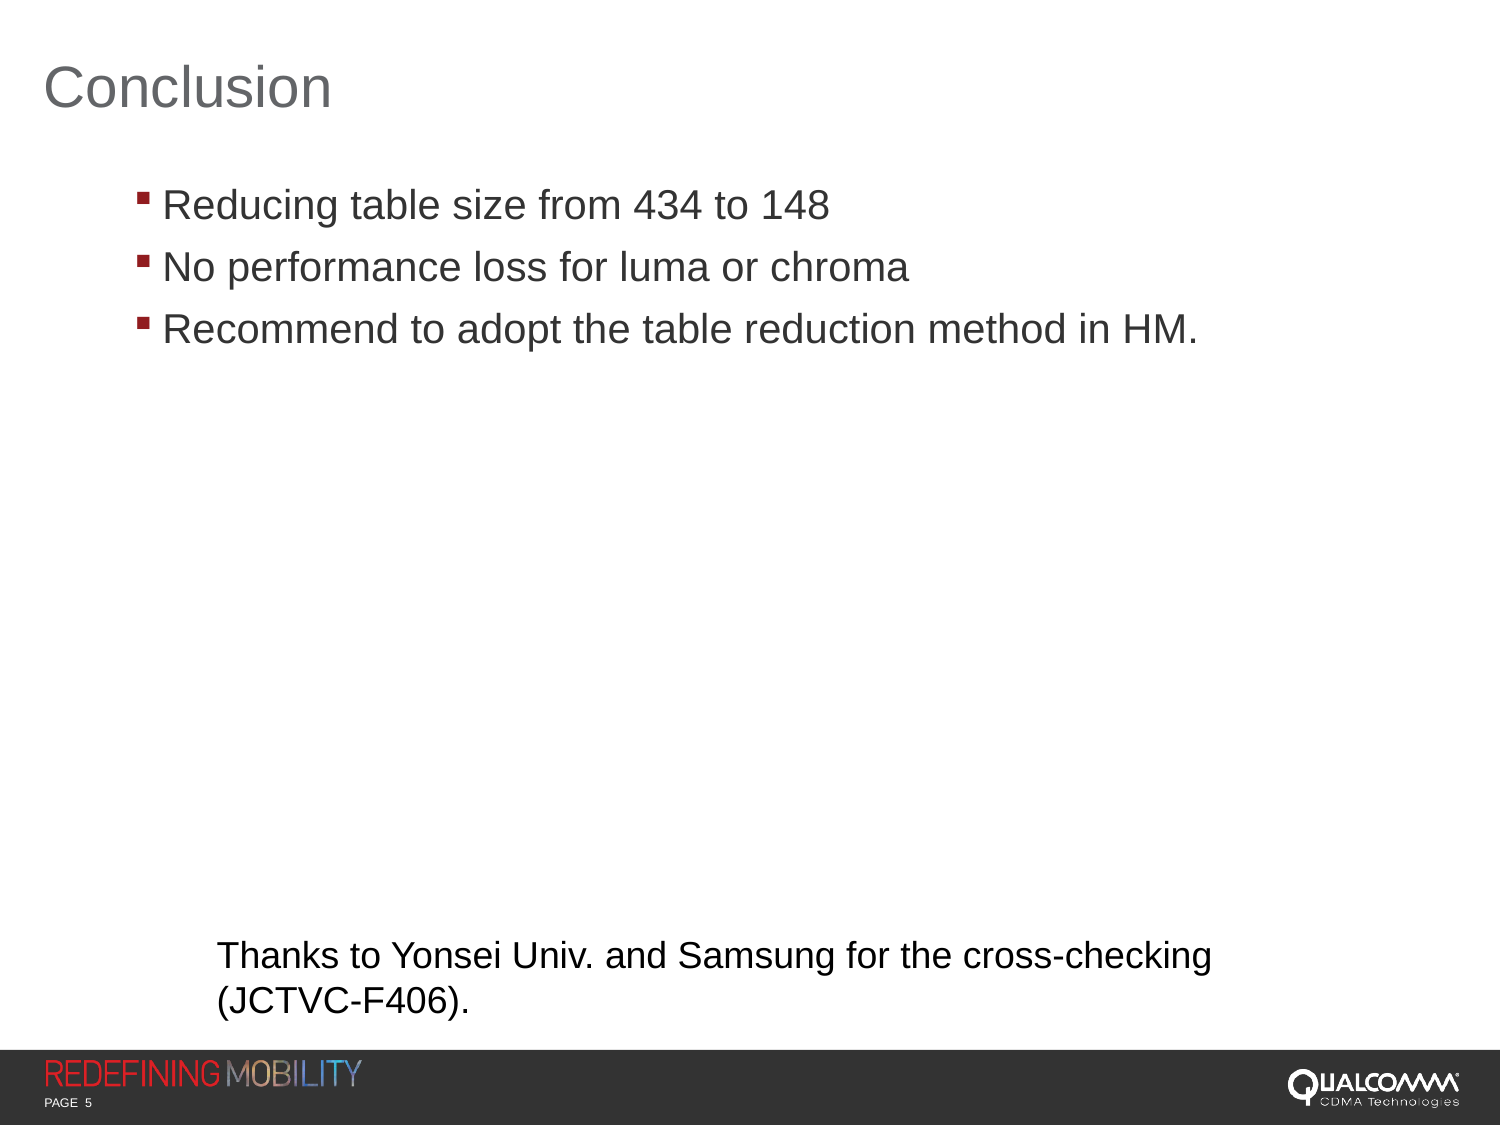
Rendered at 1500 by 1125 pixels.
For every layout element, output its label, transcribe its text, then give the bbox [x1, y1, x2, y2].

picture [1278, 1058, 1478, 1114]
title Conclusion [28, 44, 1462, 138]
picture [30, 1048, 372, 1099]
text_box Thanks to Yonsei Univ. and Samsung for the cross-checking (JCTVC-F406). [201, 923, 1291, 1028]
text_box Reducing table size from 434 to 148 No performance loss for luma or chroma Recommend to adopt the table reduction method in HM. [118, 174, 1424, 824]
